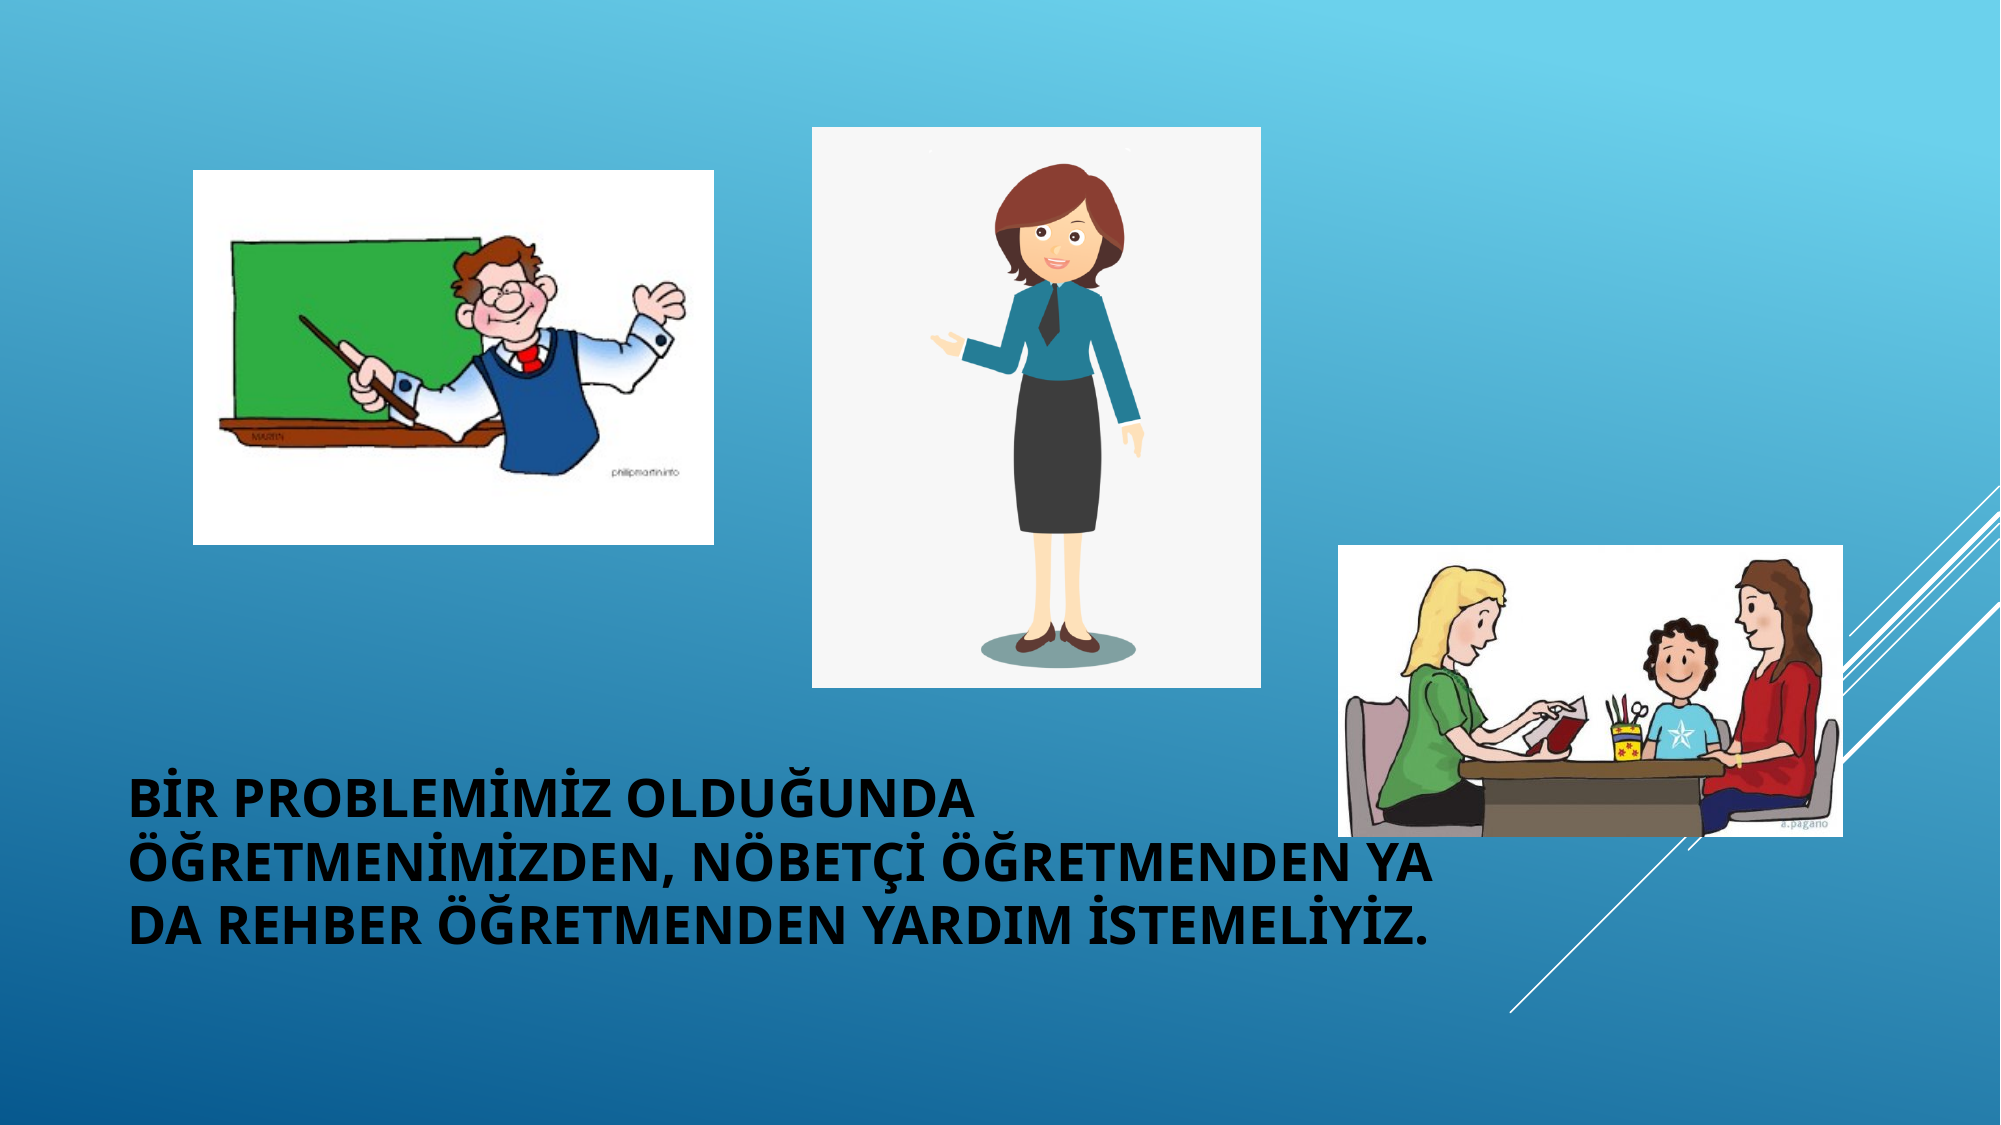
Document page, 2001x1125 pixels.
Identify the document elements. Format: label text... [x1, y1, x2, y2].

picture [1337, 544, 1843, 837]
title BİR PROBLEMİMİZ OLDUĞUNDA ÖĞRETMENİMİZDEN, NÖBETÇİ ÖĞRETMENDEN YA DA REHBER ÖĞRETMENDEN YARDIM İSTEMELİYİZ. [112, 736, 1513, 984]
picture [193, 169, 715, 546]
picture [811, 127, 1261, 688]
